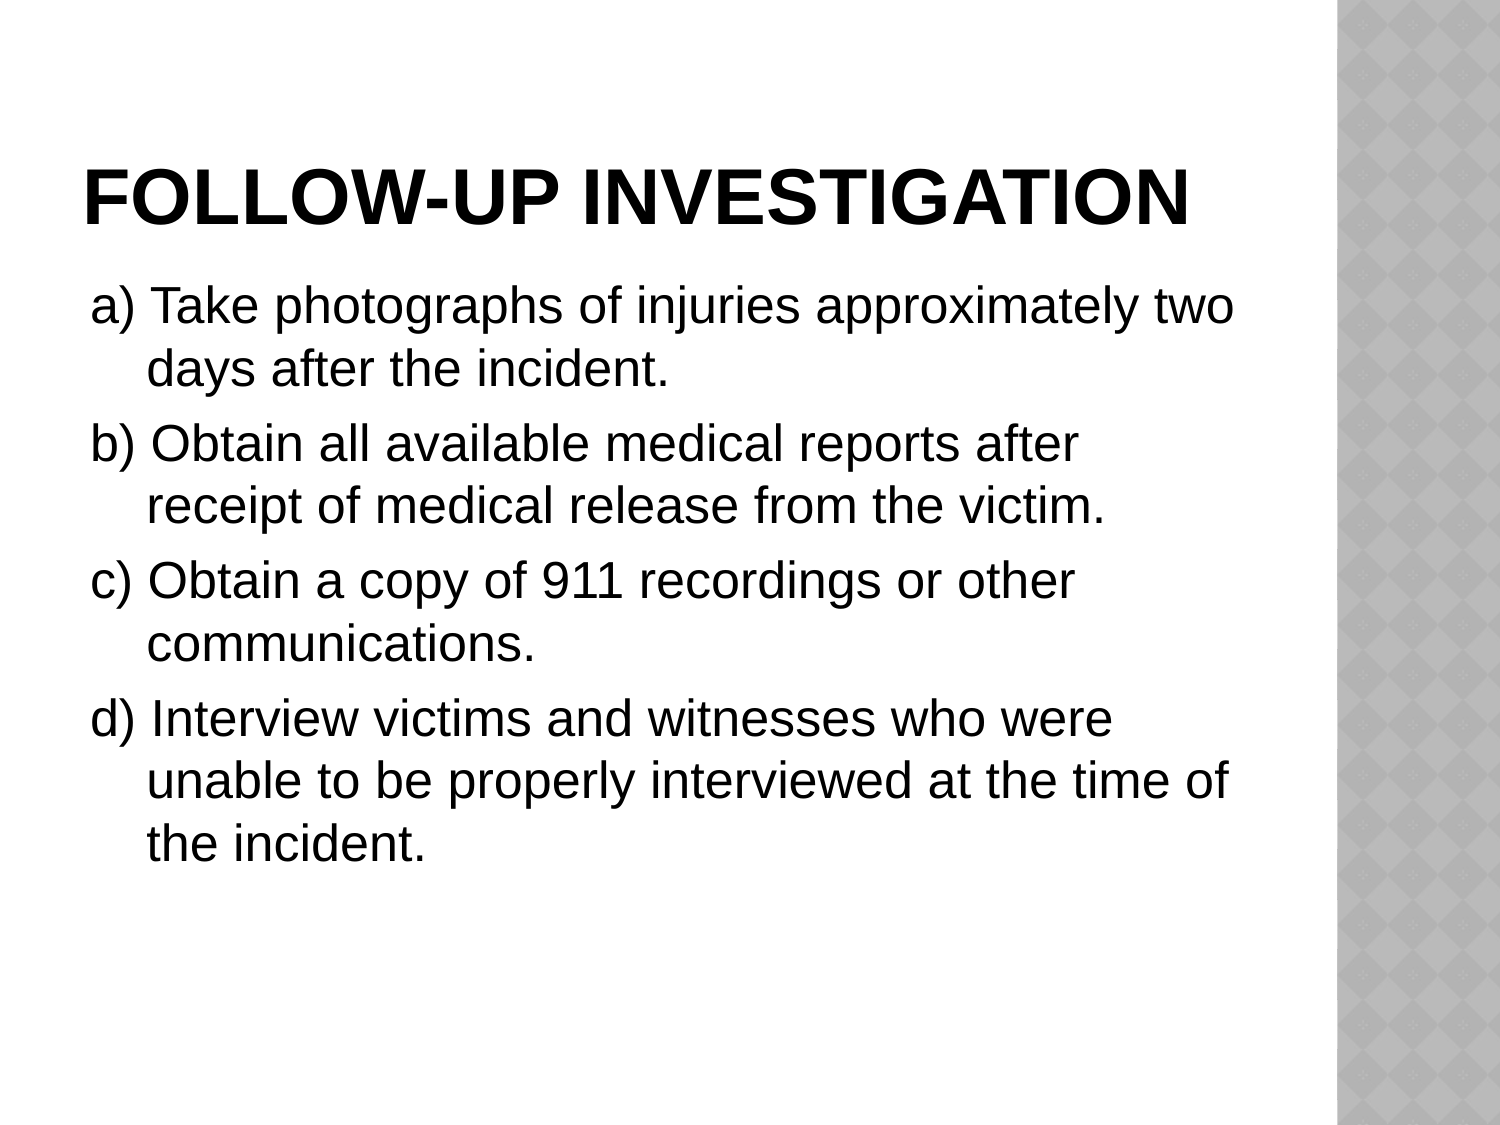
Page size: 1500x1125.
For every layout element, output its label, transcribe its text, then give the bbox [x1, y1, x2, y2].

list a) Take photographs of injuries approximately two days after the incident. b) Obtain all available medical reports after receipt of medical release from the victim. c) Obtain a copy of 911 recordings or other communications. d) Interview victims and witnesses who were unable to be properly interviewed at the time of the incident. [75, 264, 1263, 1060]
title Follow-up investigation [75, 52, 1263, 241]
